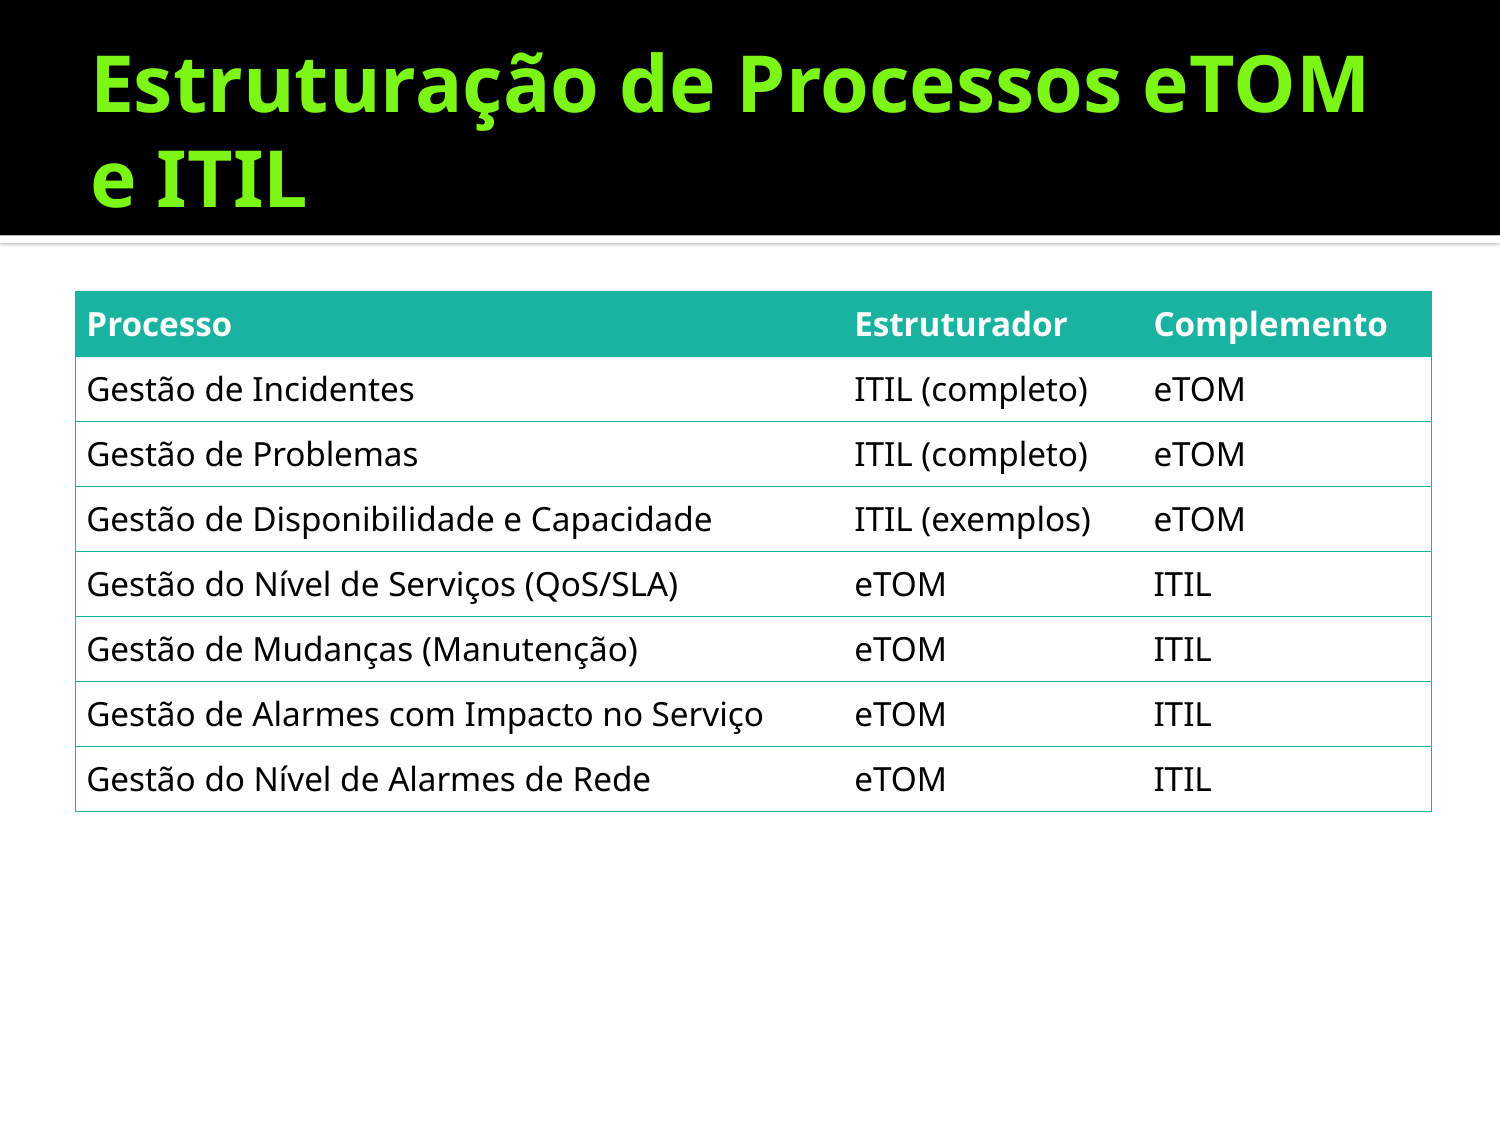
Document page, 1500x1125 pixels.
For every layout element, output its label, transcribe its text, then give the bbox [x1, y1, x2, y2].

table_cell ITIL (completo) [843, 422, 1142, 486]
table_cell Gestão de Incidentes [76, 357, 843, 421]
table_cell Gestão de Mudanças (Manutenção) [76, 617, 843, 681]
table_cell eTOM [1142, 487, 1431, 551]
table_cell Gestão do Nível de Alarmes de Rede [76, 747, 843, 811]
table_cell Gestão de Problemas [76, 422, 843, 486]
table_header Estruturador [843, 292, 1142, 356]
table_cell ITIL (exemplos) [843, 487, 1142, 551]
table_cell Gestão de Alarmes com Impacto no Serviço [76, 682, 843, 746]
table_header Processo [76, 292, 843, 356]
title Estruturação de Processos eTOM e ITIL [75, 25, 1425, 231]
table_cell ITIL [1142, 682, 1431, 746]
table_cell ITIL [1142, 552, 1431, 616]
table_cell eTOM [1142, 357, 1431, 421]
table_cell ITIL [1142, 617, 1431, 681]
table_header Complemento [1142, 292, 1431, 356]
table_cell eTOM [843, 552, 1142, 616]
table_cell eTOM [843, 617, 1142, 681]
table_cell ITIL (completo) [843, 357, 1142, 421]
table_cell eTOM [1142, 422, 1431, 486]
table_cell Gestão de Disponibilidade e Capacidade [76, 487, 843, 551]
table_cell ITIL [1142, 747, 1431, 811]
table_cell Gestão do Nível de Serviços (QoS/SLA) [76, 552, 843, 616]
table_cell eTOM [843, 747, 1142, 811]
table_cell eTOM [843, 682, 1142, 746]
